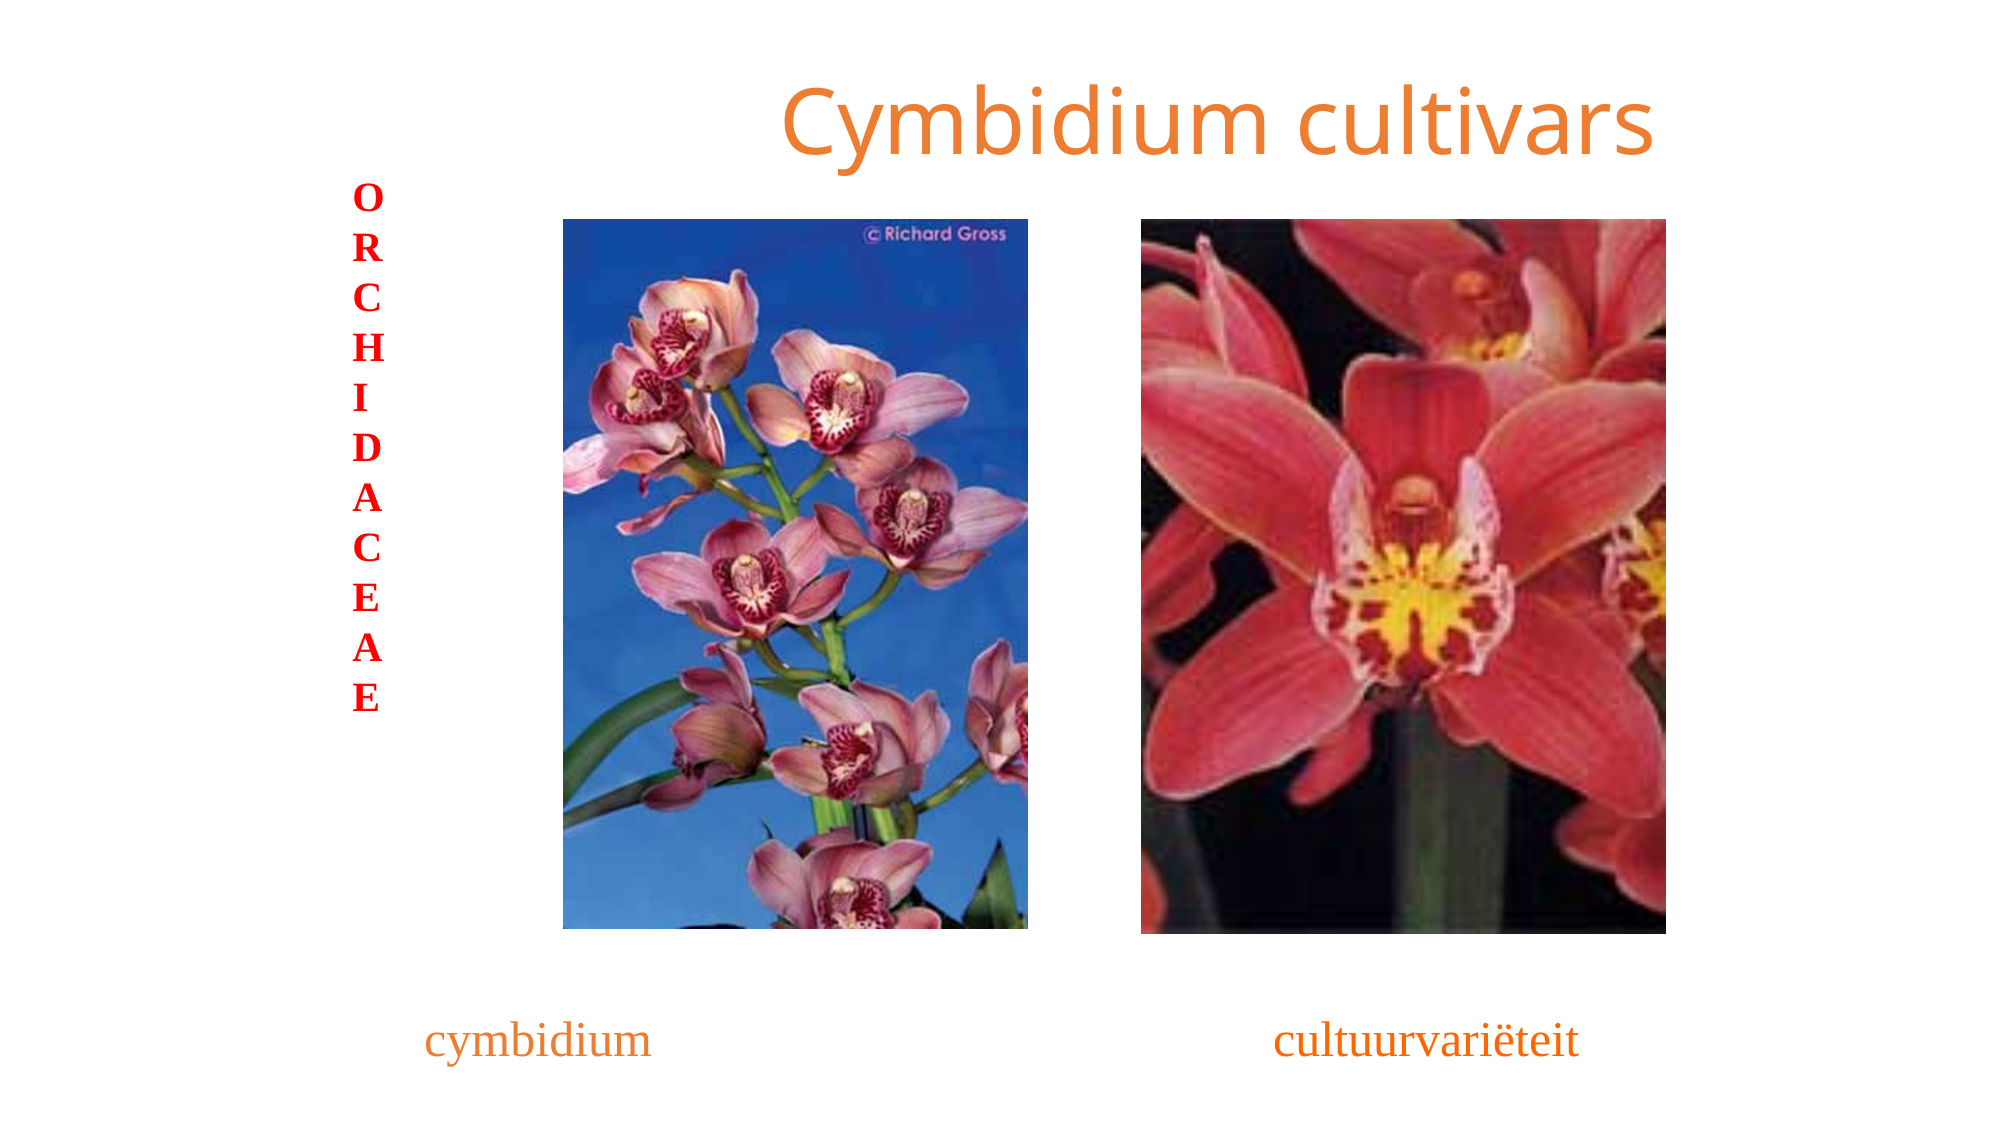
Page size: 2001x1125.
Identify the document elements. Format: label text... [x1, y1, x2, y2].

picture [1141, 219, 1666, 935]
text_box cymbidium [409, 999, 881, 1075]
text_box ORCHIDACEAE [337, 162, 400, 728]
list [562, 220, 1028, 929]
text_box cultuurvariëteit [881, 999, 1595, 1075]
title Cymbidium cultivars [397, 31, 1673, 219]
